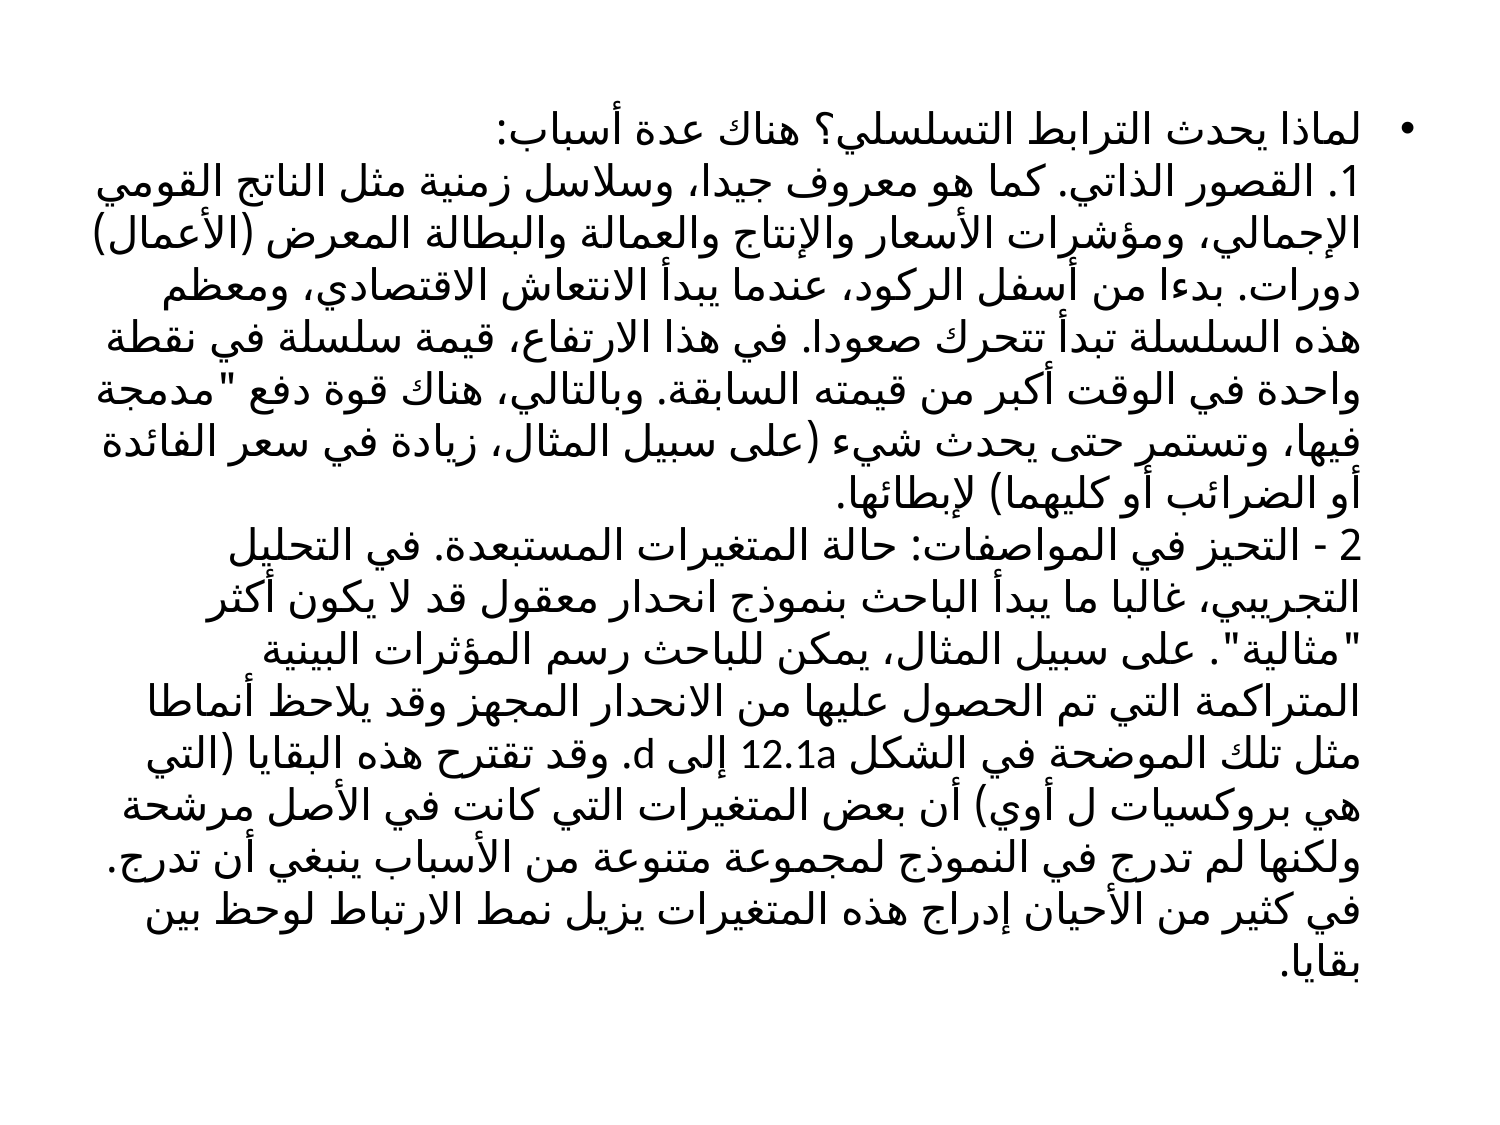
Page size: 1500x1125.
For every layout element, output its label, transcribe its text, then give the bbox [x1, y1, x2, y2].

list لماذا يحدث الترابط التسلسلي؟ هناك عدة أسباب: 1. القصور الذاتي. كما هو معروف جيدا، وسلاسل زمنية مثل الناتج القومي الإجمالي، ومؤشرات الأسعار والإنتاج والعمالة والبطالة المعرض (الأعمال) دورات. بدءا من أسفل الركود، عندما يبدأ الانتعاش الاقتصادي، ومعظم هذه السلسلة تبدأ تتحرك صعودا. في هذا الارتفاع، قيمة سلسلة في نقطة واحدة في الوقت أكبر من قيمته السابقة. وبالتالي، هناك قوة دفع "مدمجة فيها، وتستمر حتى يحدث شيء (على سبيل المثال، زيادة في سعر الفائدة أو الضرائب أو كليهما) لإبطائها. 2 - التحيز في المواصفات: حالة المتغيرات المستبعدة. في التحليل التجريبي، غالبا ما يبدأ الباحث بنموذج انحدار معقول قد لا يكون أكثر "مثالية". على سبيل المثال، يمكن للباحث رسم المؤثرات البينية المتراكمة التي تم الحصول عليها من الانحدار المجهز وقد يلاحظ أنماطا مثل تلك الموضحة في الشكل 12.1a إلى d. وقد تقترح هذه البقايا (التي هي بروكسيات ل أوي) أن بعض المتغيرات التي كانت في الأصل مرشحة ولكنها لم تدرج في النموذج لمجموعة متنوعة من الأسباب ينبغي أن تدرج. في كثير من الأحيان إدراج هذه المتغيرات يزيل نمط الارتباط لوحظ بين بقايا. [75, 93, 1425, 1005]
